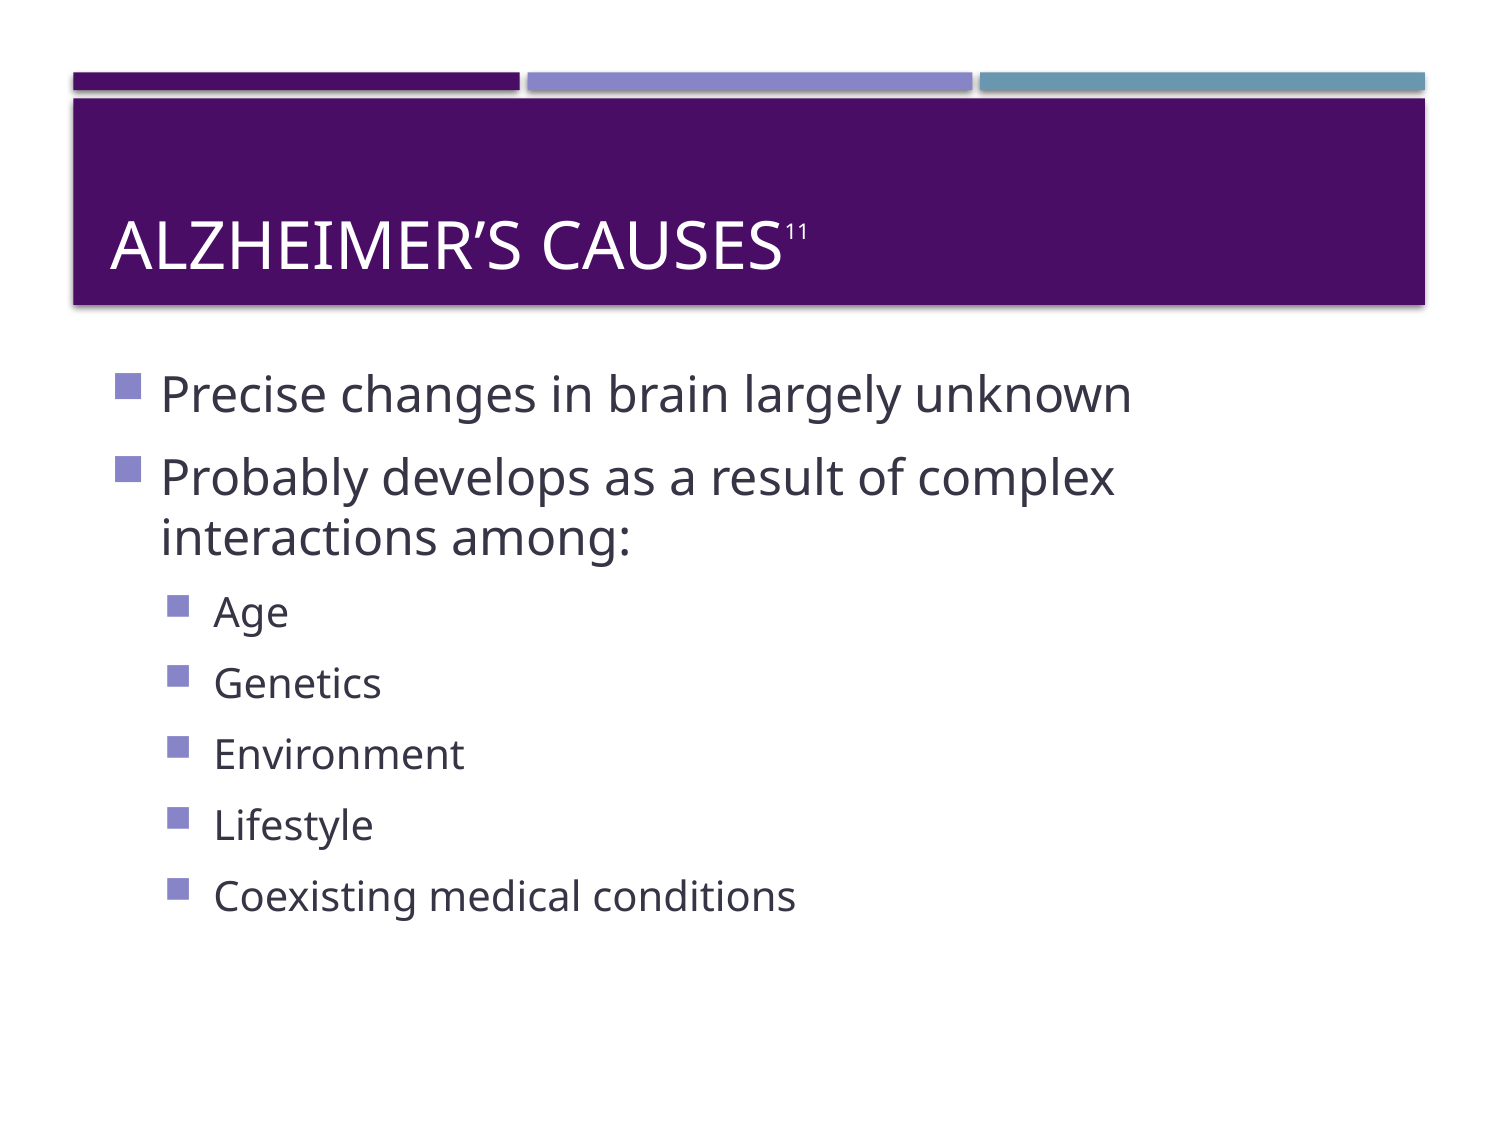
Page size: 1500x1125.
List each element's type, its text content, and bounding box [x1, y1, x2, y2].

title Alzheimer’s Causes11 [95, 112, 1406, 291]
list Precise changes in brain largely unknown Probably develops as a result of complex interactions among: Age Genetics Environment Lifestyle Coexisting medical conditions [95, 365, 1406, 962]
